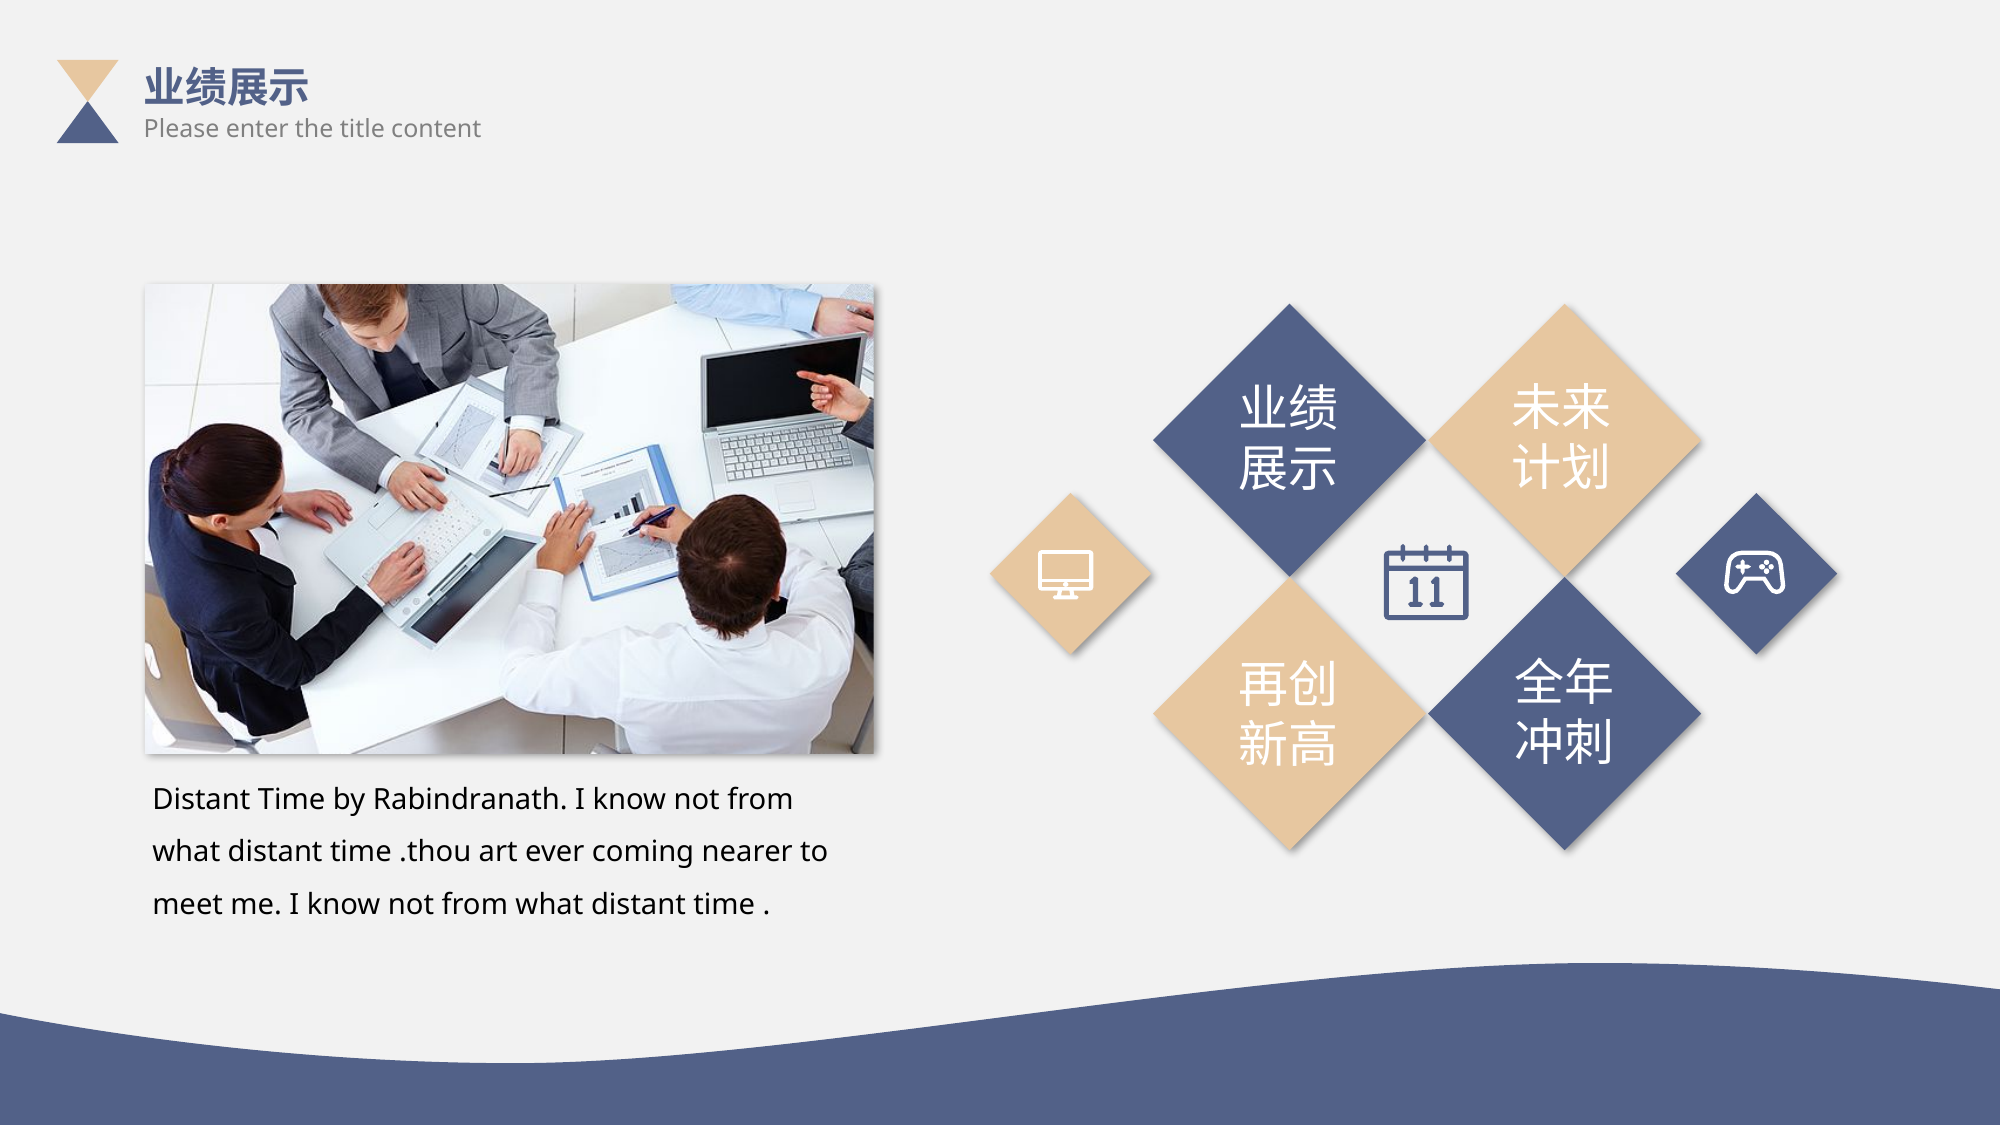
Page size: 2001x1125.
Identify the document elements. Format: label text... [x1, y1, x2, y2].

text_box [988, 491, 1153, 656]
text_box [1426, 575, 1638, 852]
text_box 业绩 展示 [1223, 369, 1357, 505]
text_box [1039, 551, 1093, 599]
text_box [1426, 370, 1640, 577]
text_box [1151, 575, 1427, 852]
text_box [1725, 551, 1785, 594]
picture [144, 284, 874, 754]
text_box [1674, 491, 1839, 656]
text_box [1498, 302, 1631, 368]
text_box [1384, 545, 1468, 620]
text_box 全年 冲刺 [1499, 643, 1717, 779]
text_box 再创新高 [1223, 645, 1357, 780]
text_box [56, 52, 525, 151]
text_box 未来 计划 [1496, 368, 1713, 503]
text_box [0, 961, 2000, 1125]
text_box Distant Time by Rabindranath. I know not from what distant time .thou art ever coming nearer to meet me. I know not from what distant time . [137, 755, 867, 928]
text_box [1151, 302, 1427, 577]
